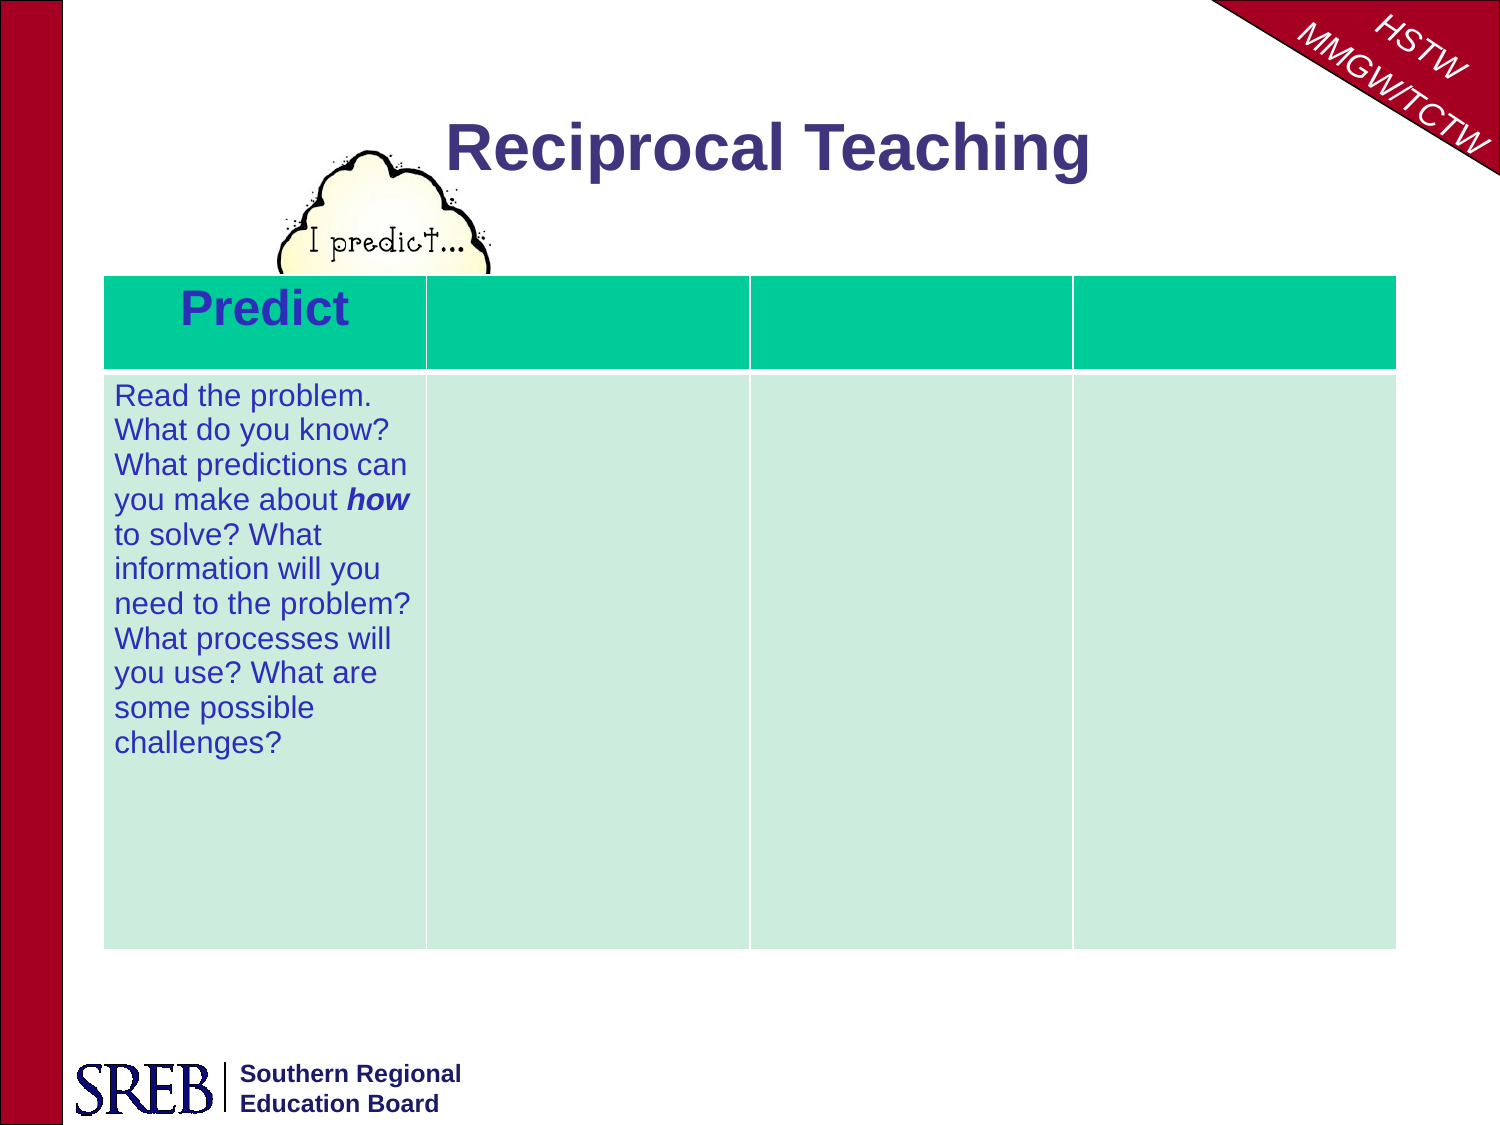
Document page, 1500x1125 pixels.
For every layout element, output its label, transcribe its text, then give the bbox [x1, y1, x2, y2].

table_cell [1074, 375, 1396, 949]
table_cell [427, 375, 749, 949]
table_cell [751, 375, 1072, 949]
table_header [1074, 276, 1396, 369]
table_cell Read the problem. What do you know? What predictions can you make about how to solve? What information will you need to the problem? What processes will you use? What are some possible challenges? [104, 375, 426, 949]
picture [237, 143, 530, 363]
table_header Predict [104, 276, 235, 369]
table_header [751, 276, 1072, 369]
title Reciprocal Teaching [137, 74, 1401, 213]
table_header [532, 276, 749, 369]
